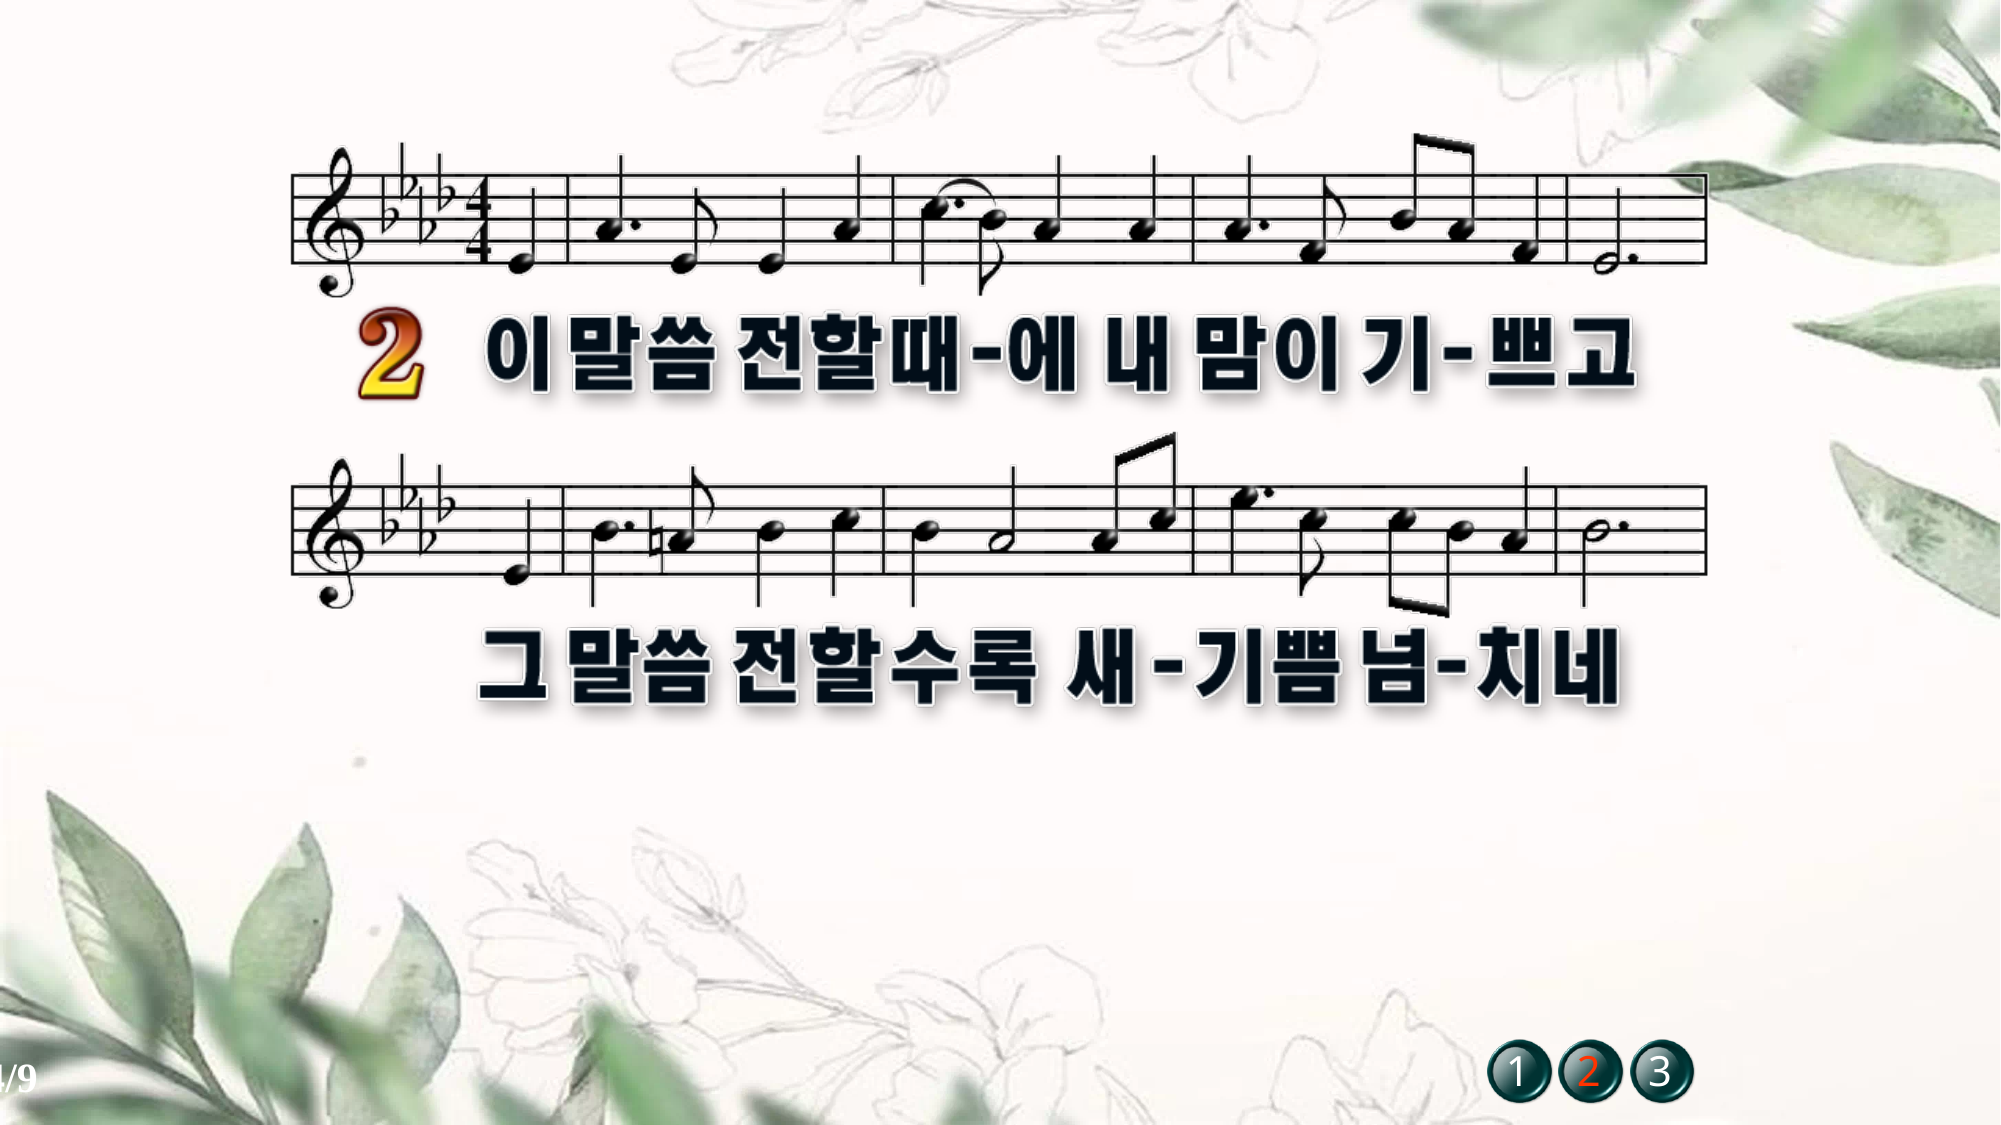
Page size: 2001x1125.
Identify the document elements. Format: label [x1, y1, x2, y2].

text_box [1484, 1035, 1555, 1106]
picture [0, 0, 2001, 1125]
text_box [1555, 1035, 1626, 1106]
text_box [1627, 1035, 1697, 1106]
